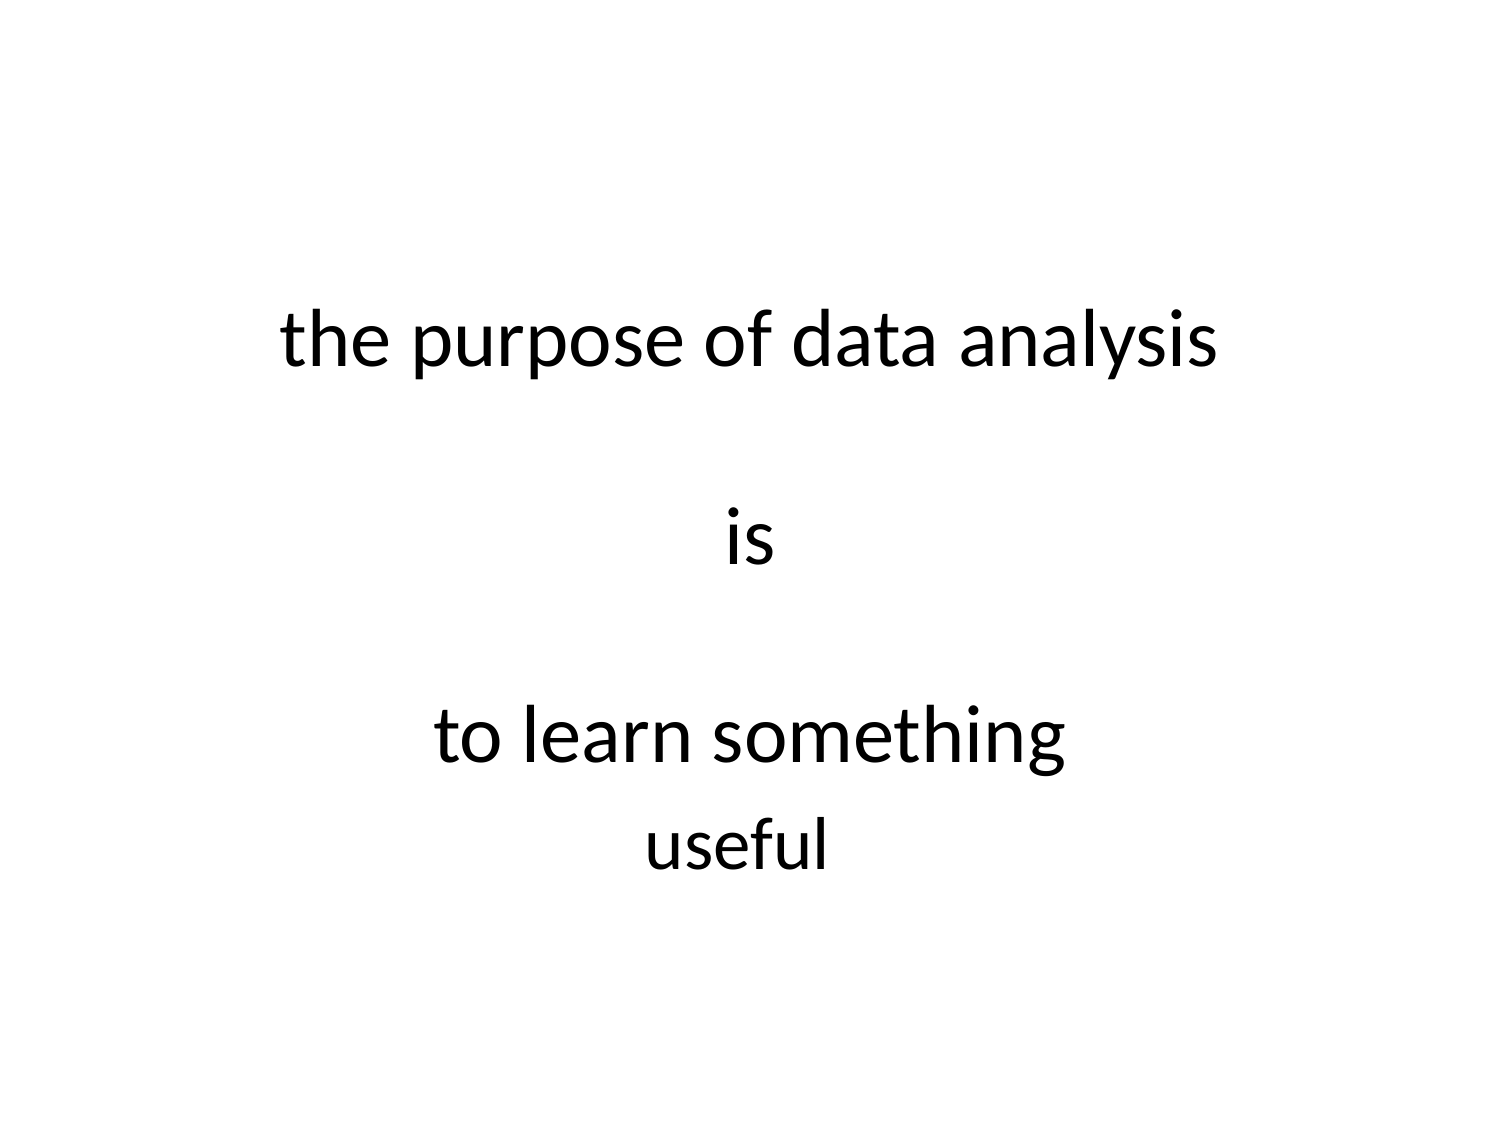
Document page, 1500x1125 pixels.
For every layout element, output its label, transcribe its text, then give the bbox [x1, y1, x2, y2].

text_box useful [487, 787, 988, 893]
title the purpose of data analysis is to learn something [112, 275, 1388, 788]
